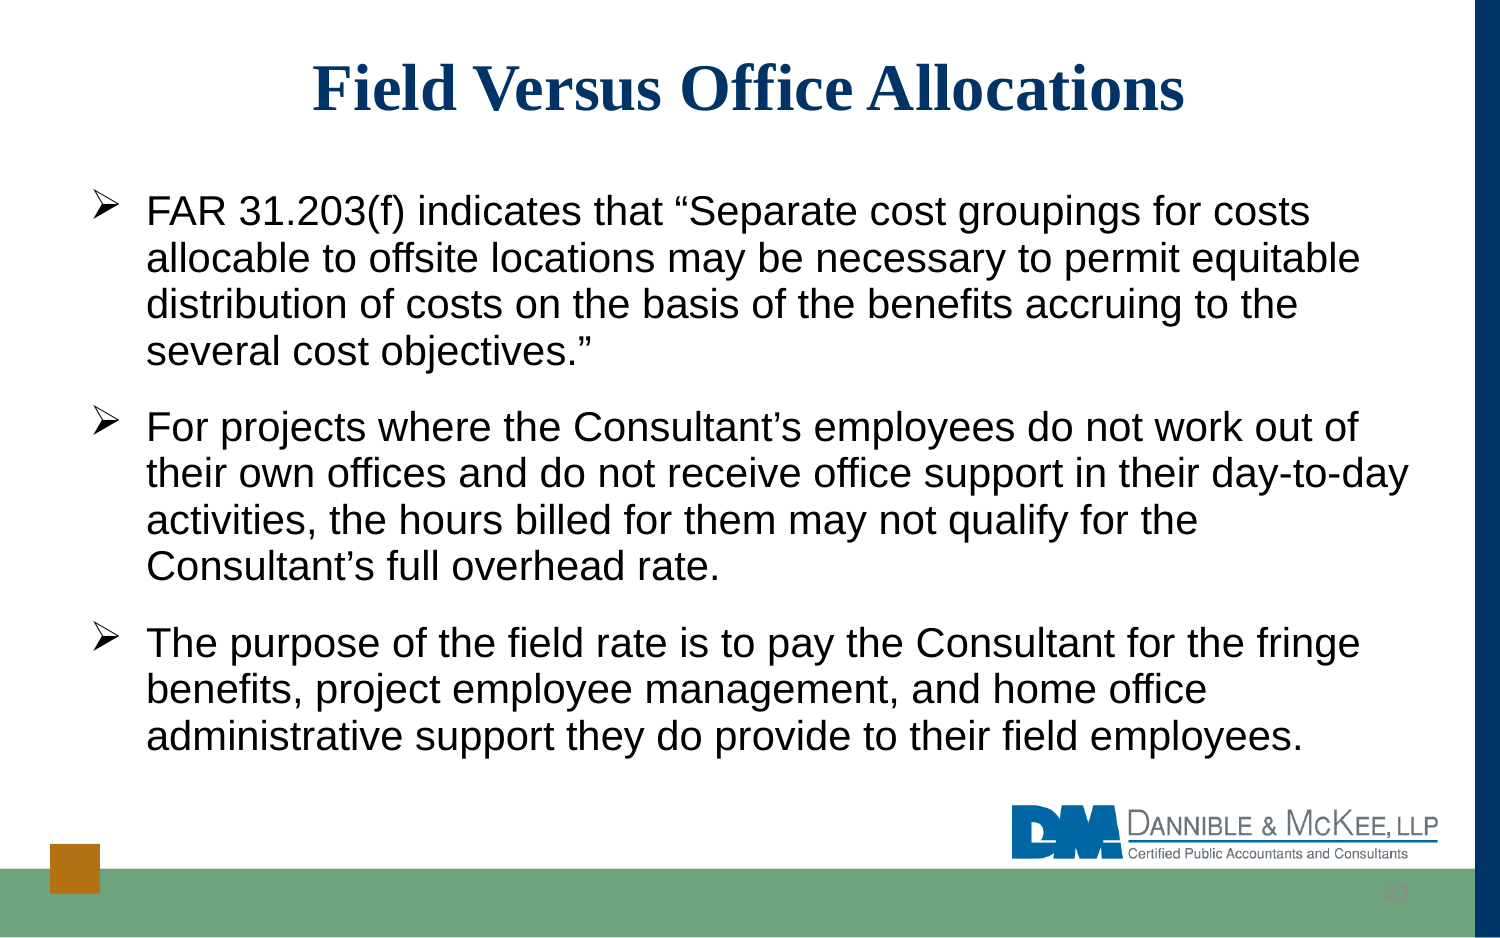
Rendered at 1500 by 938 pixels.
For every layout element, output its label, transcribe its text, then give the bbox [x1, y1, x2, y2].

picture [1012, 805, 1438, 859]
title Field Versus Office Allocations [112, 43, 1388, 169]
slide_number 43 [1074, 868, 1425, 919]
list FAR 31.203(f) indicates that “Separate cost groupings for costs allocable to offsite locations may be necessary to permit equitable distribution of costs on the basis of the benefits accruing to the several cost objectives.” For projects where the Consultant’s employees do not work out of their own offices and do not receive office support in their day-to-day activities, the hours billed for them may not qualify for the Consultant’s full overhead rate. The purpose of the field rate is to pay the Consultant for the fringe benefits, project employee management, and home office administrative support they do provide to their field employees. [75, 181, 1425, 807]
